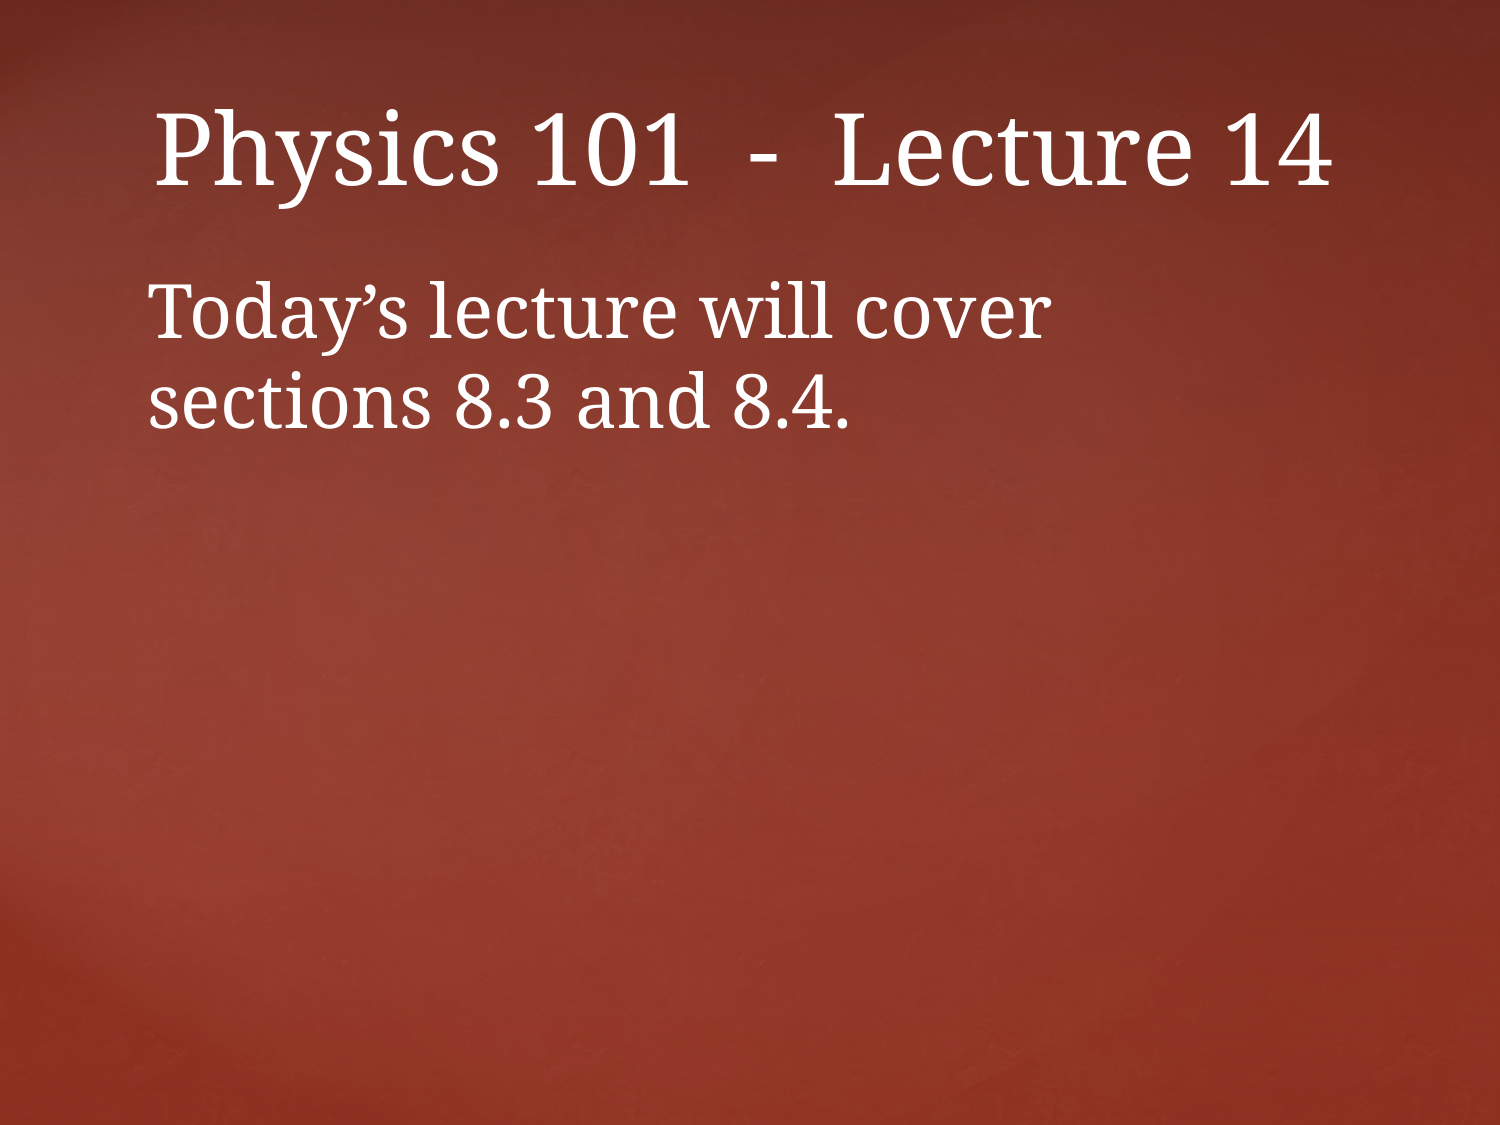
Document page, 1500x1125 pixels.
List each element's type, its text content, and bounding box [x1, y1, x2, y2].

title Physics 101 - Lecture 14 [125, 75, 1363, 213]
text_box Today’s lecture will cover sections 8.3 and 8.4. [131, 265, 1370, 451]
